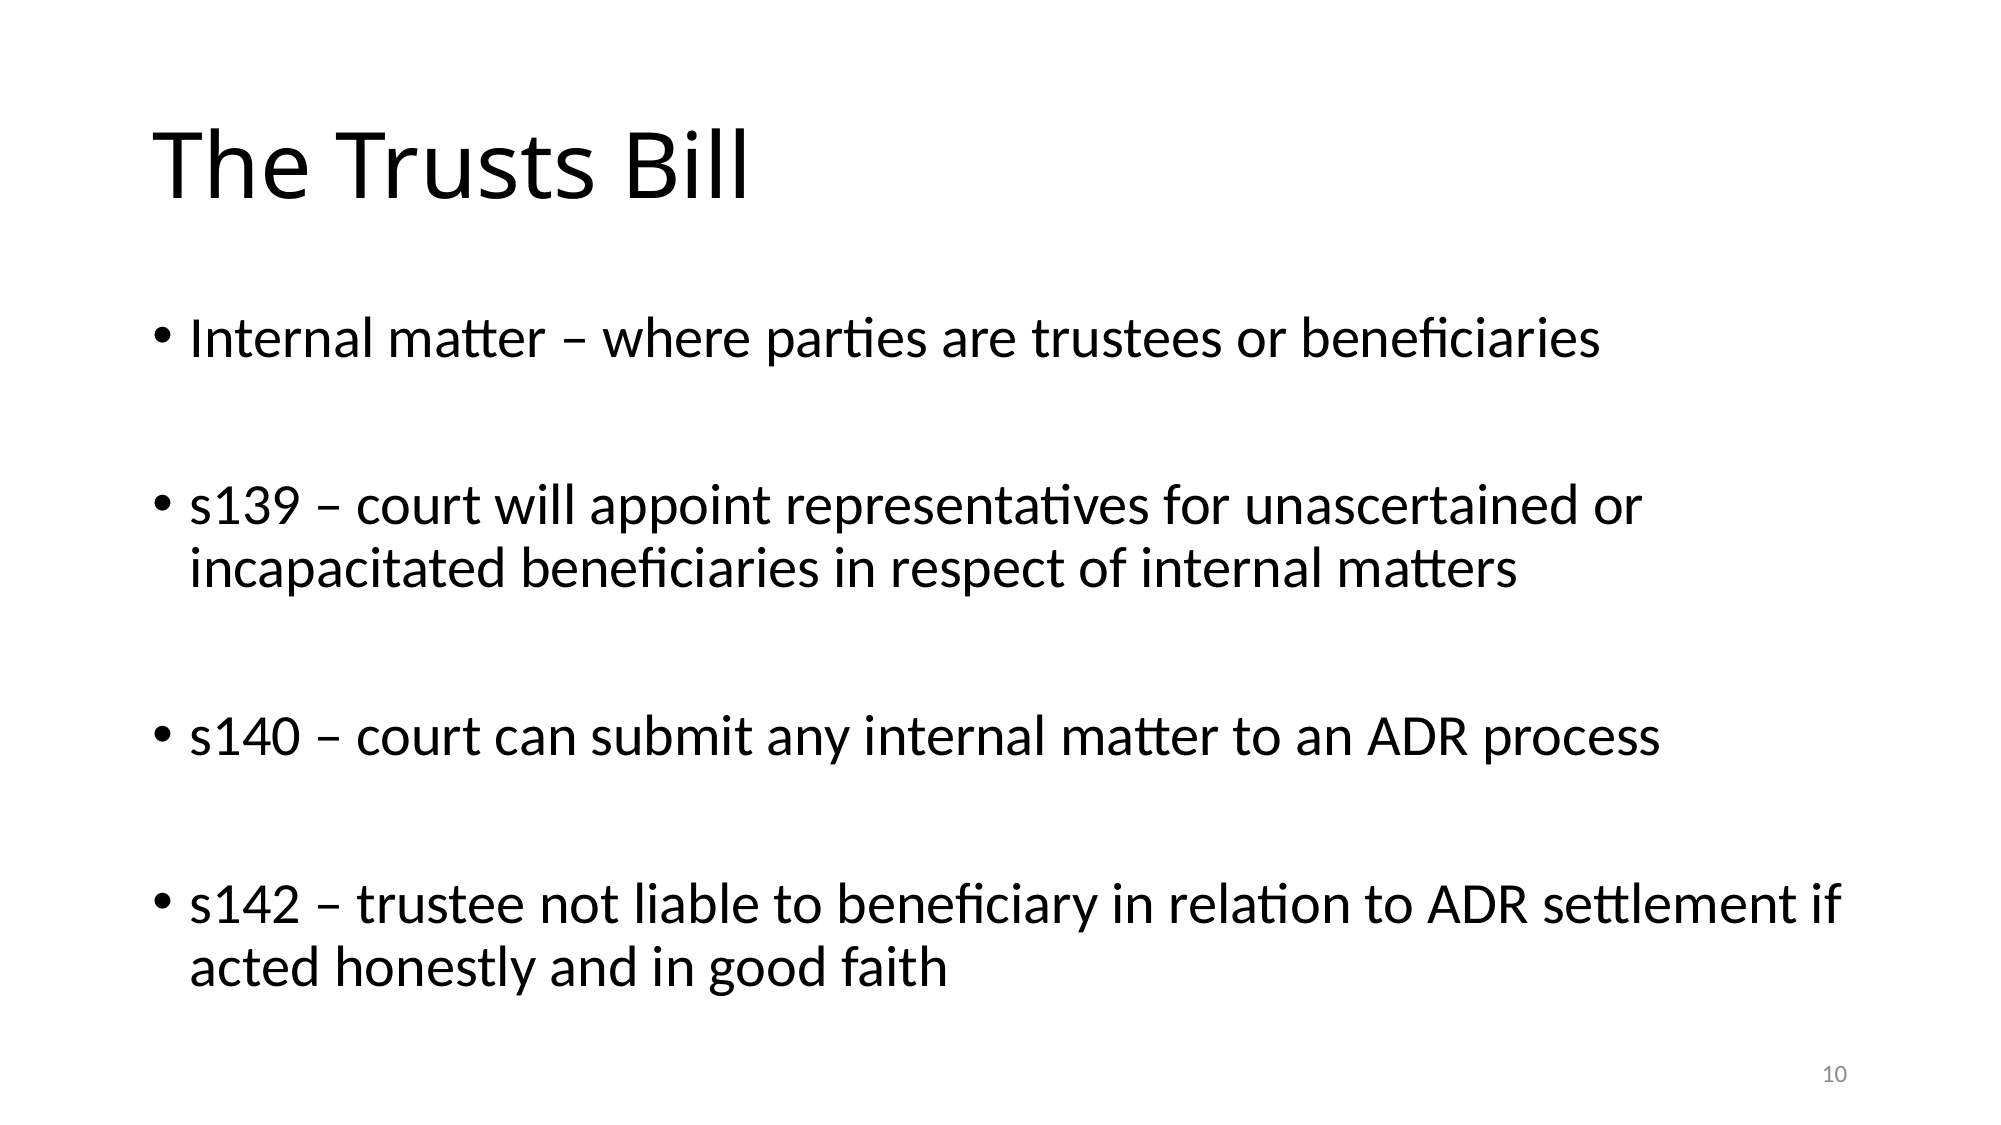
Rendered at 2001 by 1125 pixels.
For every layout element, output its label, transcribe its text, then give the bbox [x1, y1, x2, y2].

list Internal matter – where parties are trustees or beneficiaries s139 – court will appoint representatives for unascertained or incapacitated beneficiaries in respect of internal matters s140 – court can submit any internal matter to an ADR process s142 – trustee not liable to beneficiary in relation to ADR settlement if acted honestly and in good faith [137, 299, 1863, 1014]
title The Trusts Bill [137, 59, 1863, 278]
slide_number 10 [1412, 1042, 1863, 1103]
